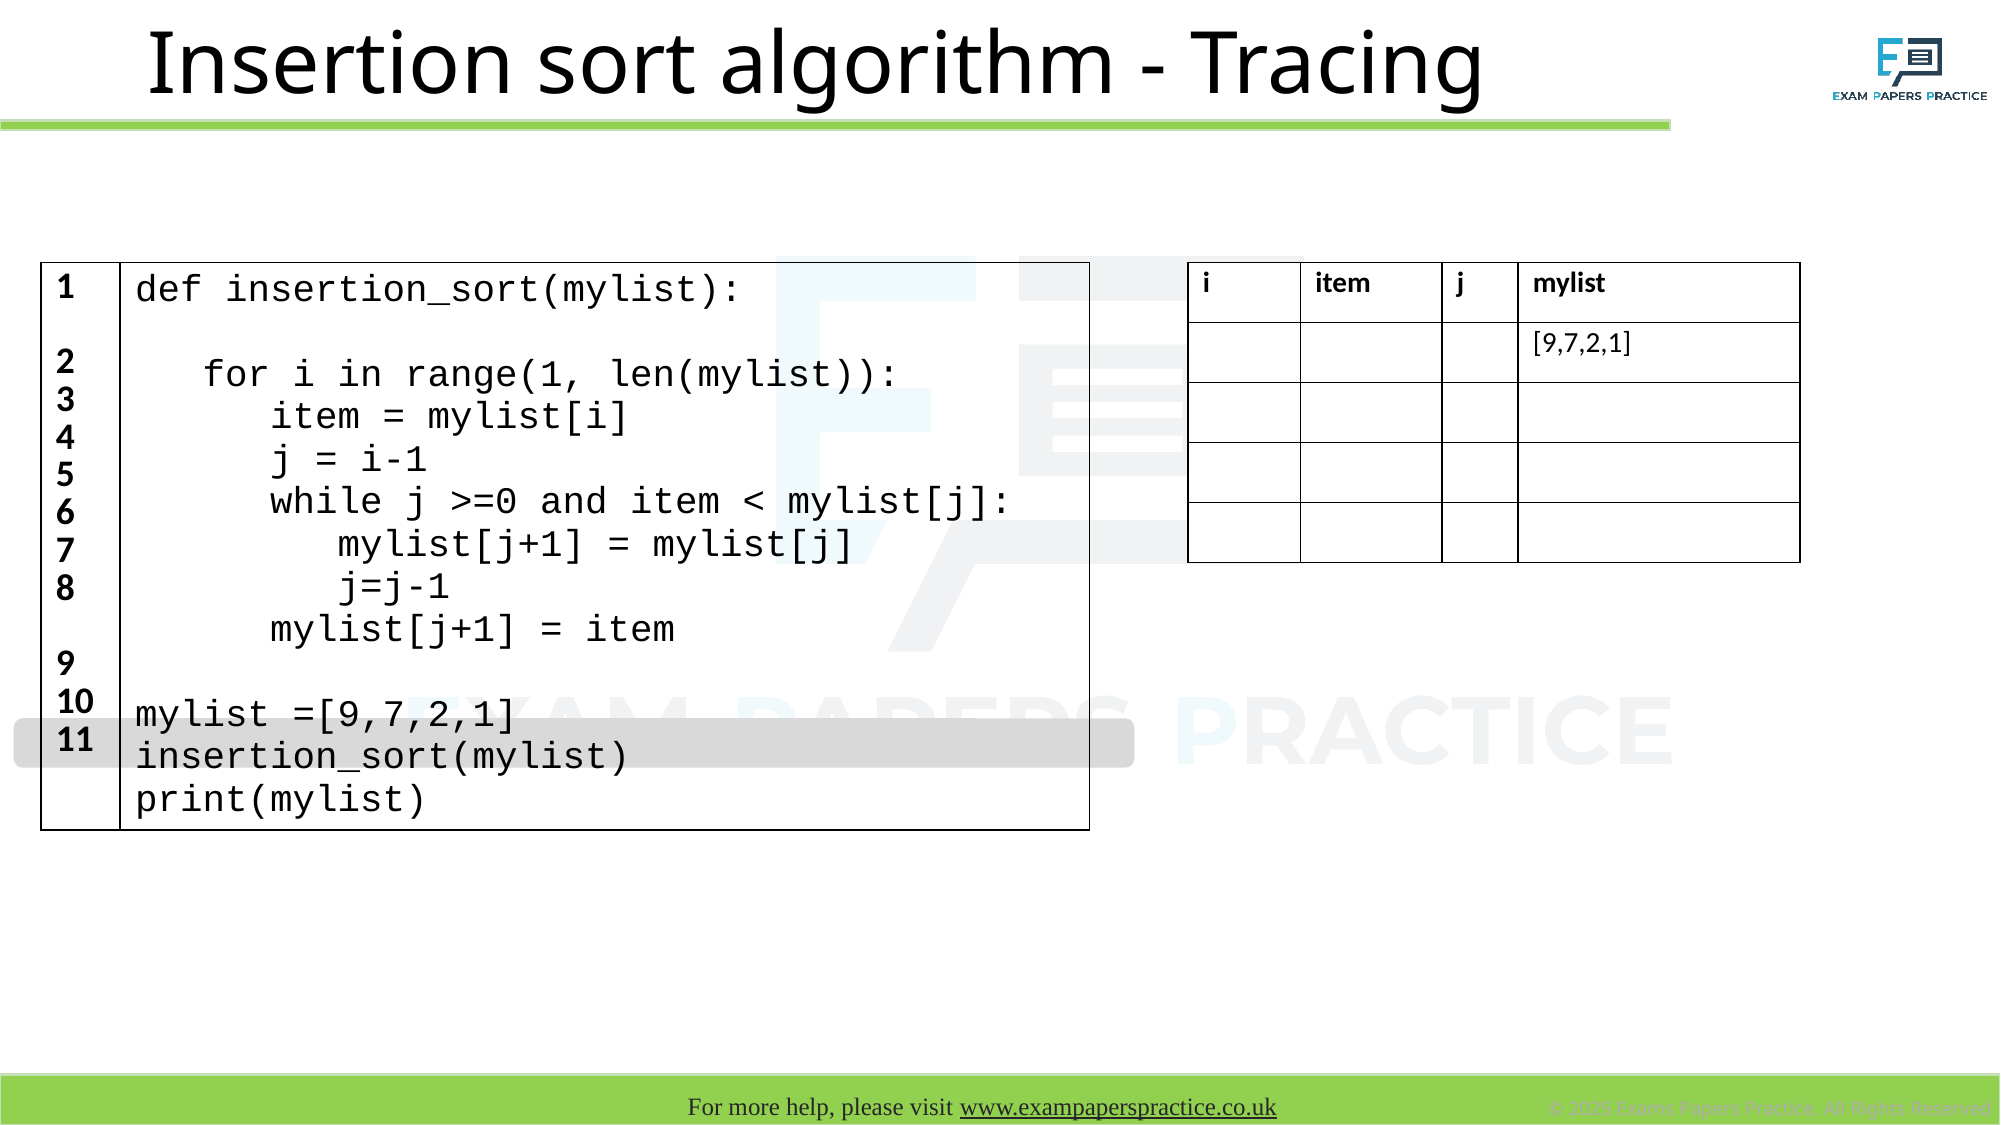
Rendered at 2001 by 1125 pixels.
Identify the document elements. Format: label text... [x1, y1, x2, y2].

table_cell [1301, 323, 1441, 382]
table_cell [1519, 443, 1799, 502]
table_cell [9,7,2,1] [1519, 323, 1799, 382]
table_header mylist [1519, 263, 1799, 322]
table_cell [1189, 443, 1300, 502]
table_header 1 2 3 4 5 6 7 8 9 10 11 [42, 263, 119, 829]
table_cell [1443, 323, 1517, 382]
text_box [13, 718, 40, 768]
title Insertion sort algorithm - Tracing [132, 11, 1858, 121]
table_cell [1189, 503, 1300, 562]
table_cell [1519, 503, 1799, 562]
table_cell [1189, 383, 1300, 442]
table_header j [1443, 263, 1517, 322]
table_header def insertion_sort(mylist): for i in range(1, len(mylist)): item = mylist[i] j = i-1 while j >=0 and item < mylist[j]: mylist[j+1] = mylist[j] j=j-1 mylist[j+1] = item mylist =[9,7,2,1] insertion_sort(mylist) print(mylist) [121, 263, 1089, 829]
table_cell [1443, 503, 1517, 562]
text_box [1090, 718, 1135, 768]
table_cell [1301, 443, 1441, 502]
table_cell [1301, 383, 1441, 442]
table_cell [1189, 323, 1300, 382]
table_cell [1519, 383, 1799, 442]
table_cell [1301, 503, 1441, 562]
table_header i [1189, 263, 1300, 322]
table_cell [1443, 383, 1517, 442]
table_cell [1443, 443, 1517, 502]
table_header item [1301, 263, 1441, 322]
